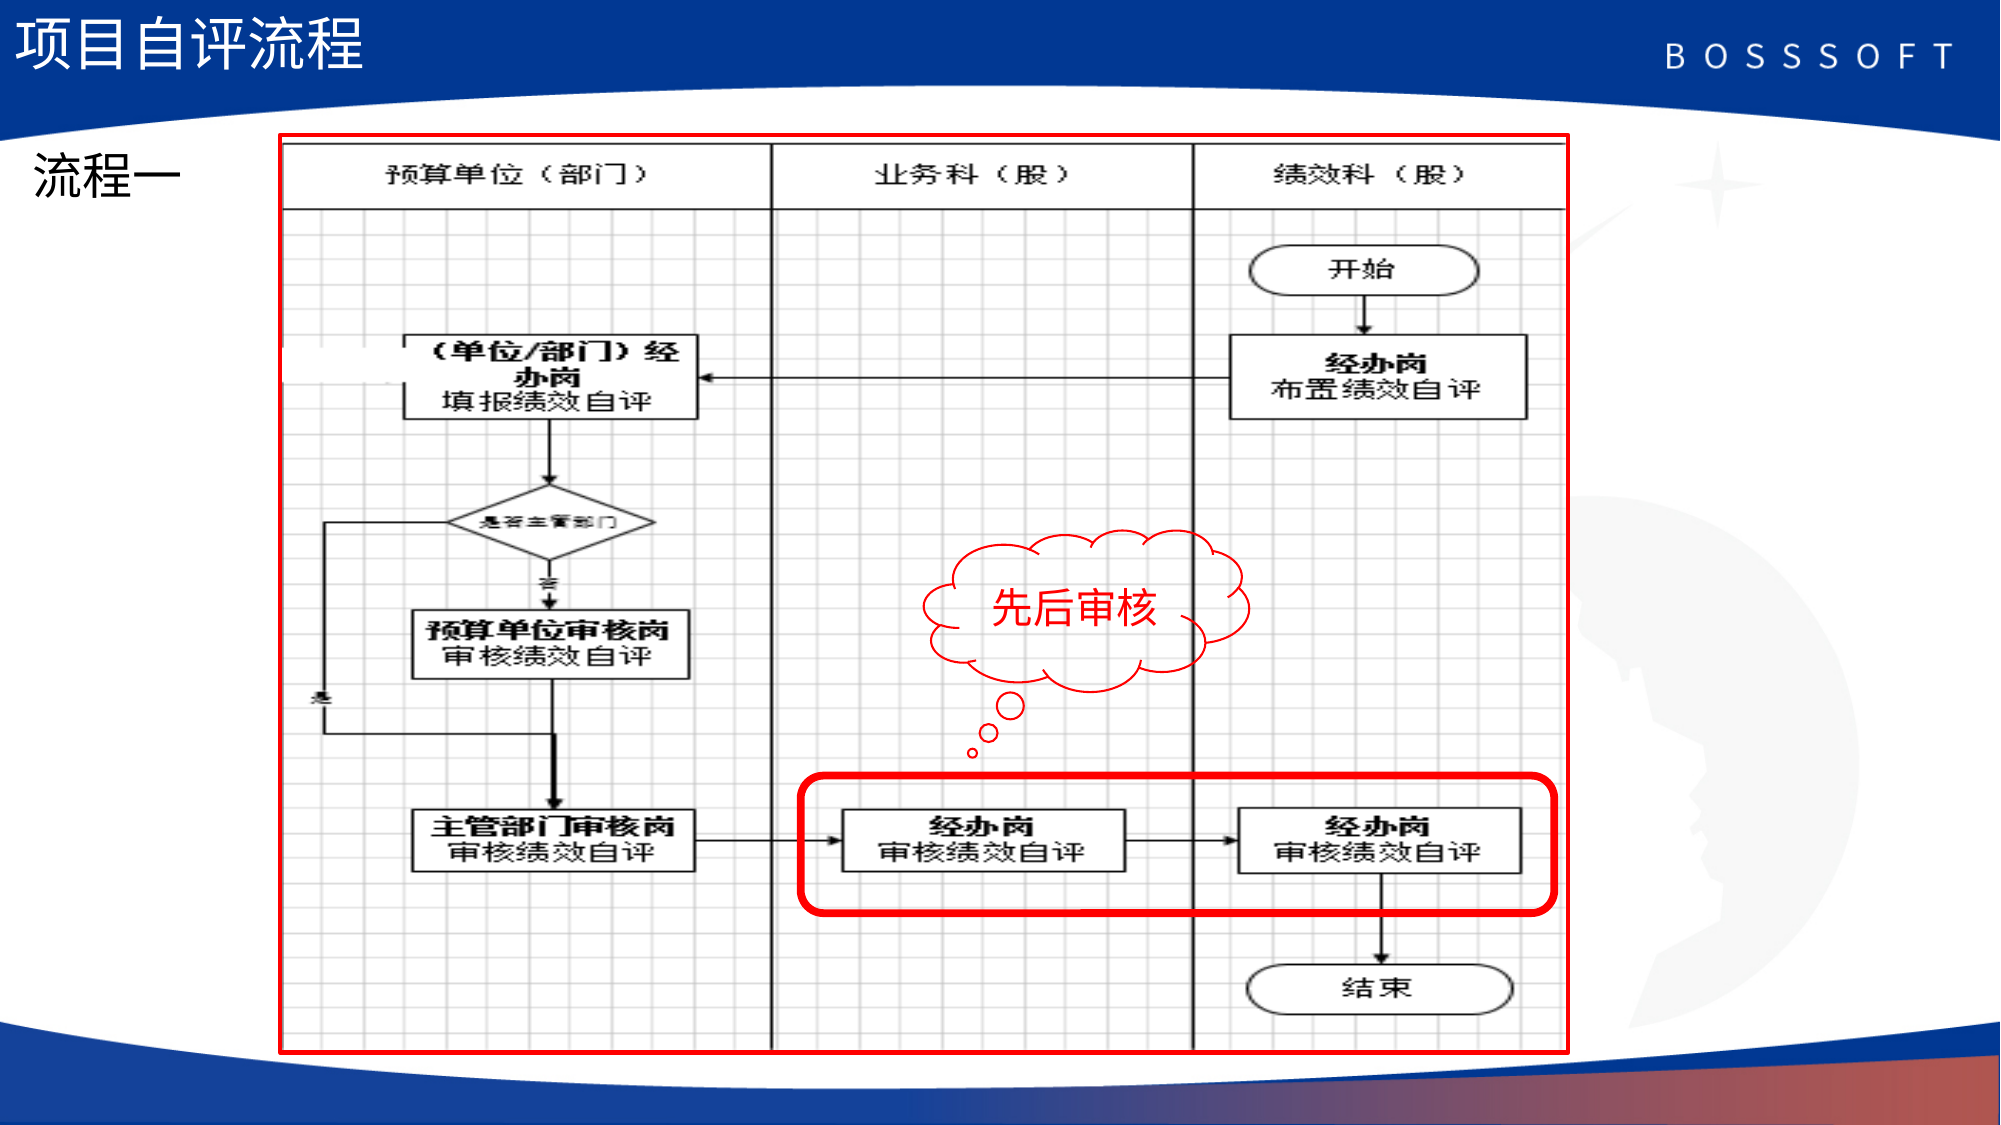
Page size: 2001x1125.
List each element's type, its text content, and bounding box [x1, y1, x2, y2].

text_box 流程一 [17, 137, 211, 212]
picture [0, 0, 2001, 1125]
text_box 项目自评流程 [0, 0, 1552, 85]
